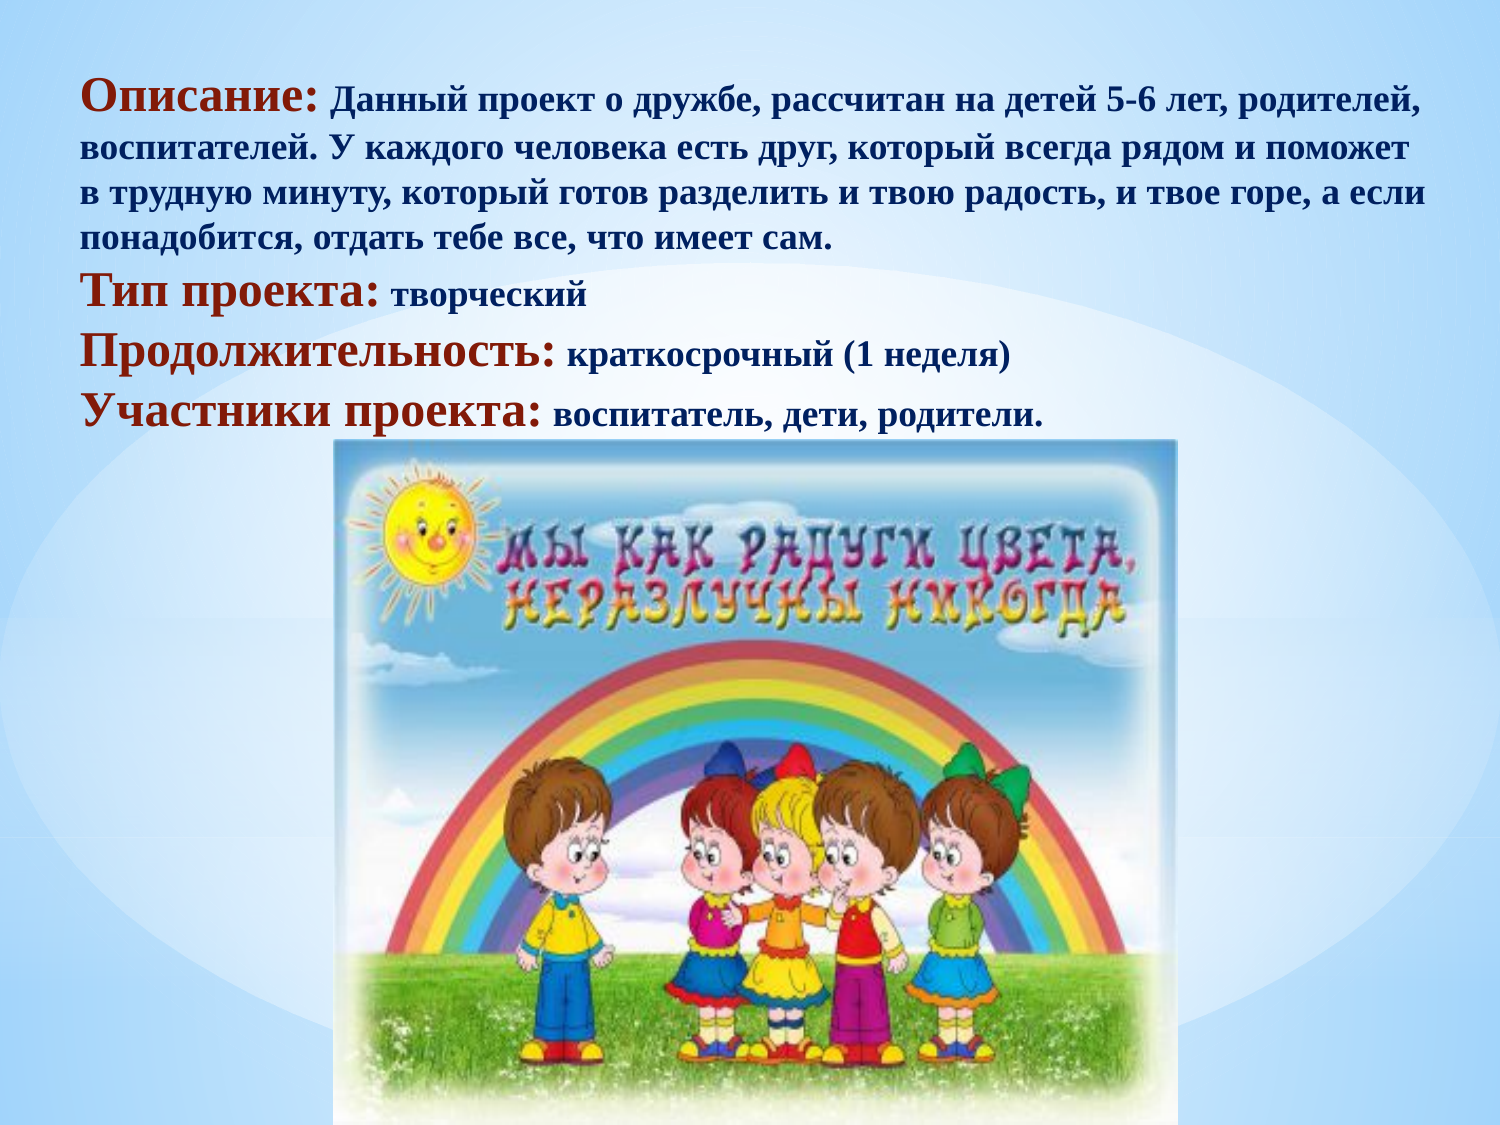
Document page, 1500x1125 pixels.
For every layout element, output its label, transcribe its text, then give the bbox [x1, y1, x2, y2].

text_box Описание: Данный проект о дружбе, рассчитан на детей 5-6 лет, родителей, воспитателей. У каждого человека есть друг, который всегда рядом и поможет в трудную минуту, который готов разделить и твою радость, и твое горе, а если понадобится, отдать тебе все, что имеет сам. Тип проекта: творческий Продолжительность: краткосрочный (1 неделя) Участники проекта: воспитатель, дети, родители. [64, 54, 1447, 490]
picture [333, 439, 1179, 1125]
